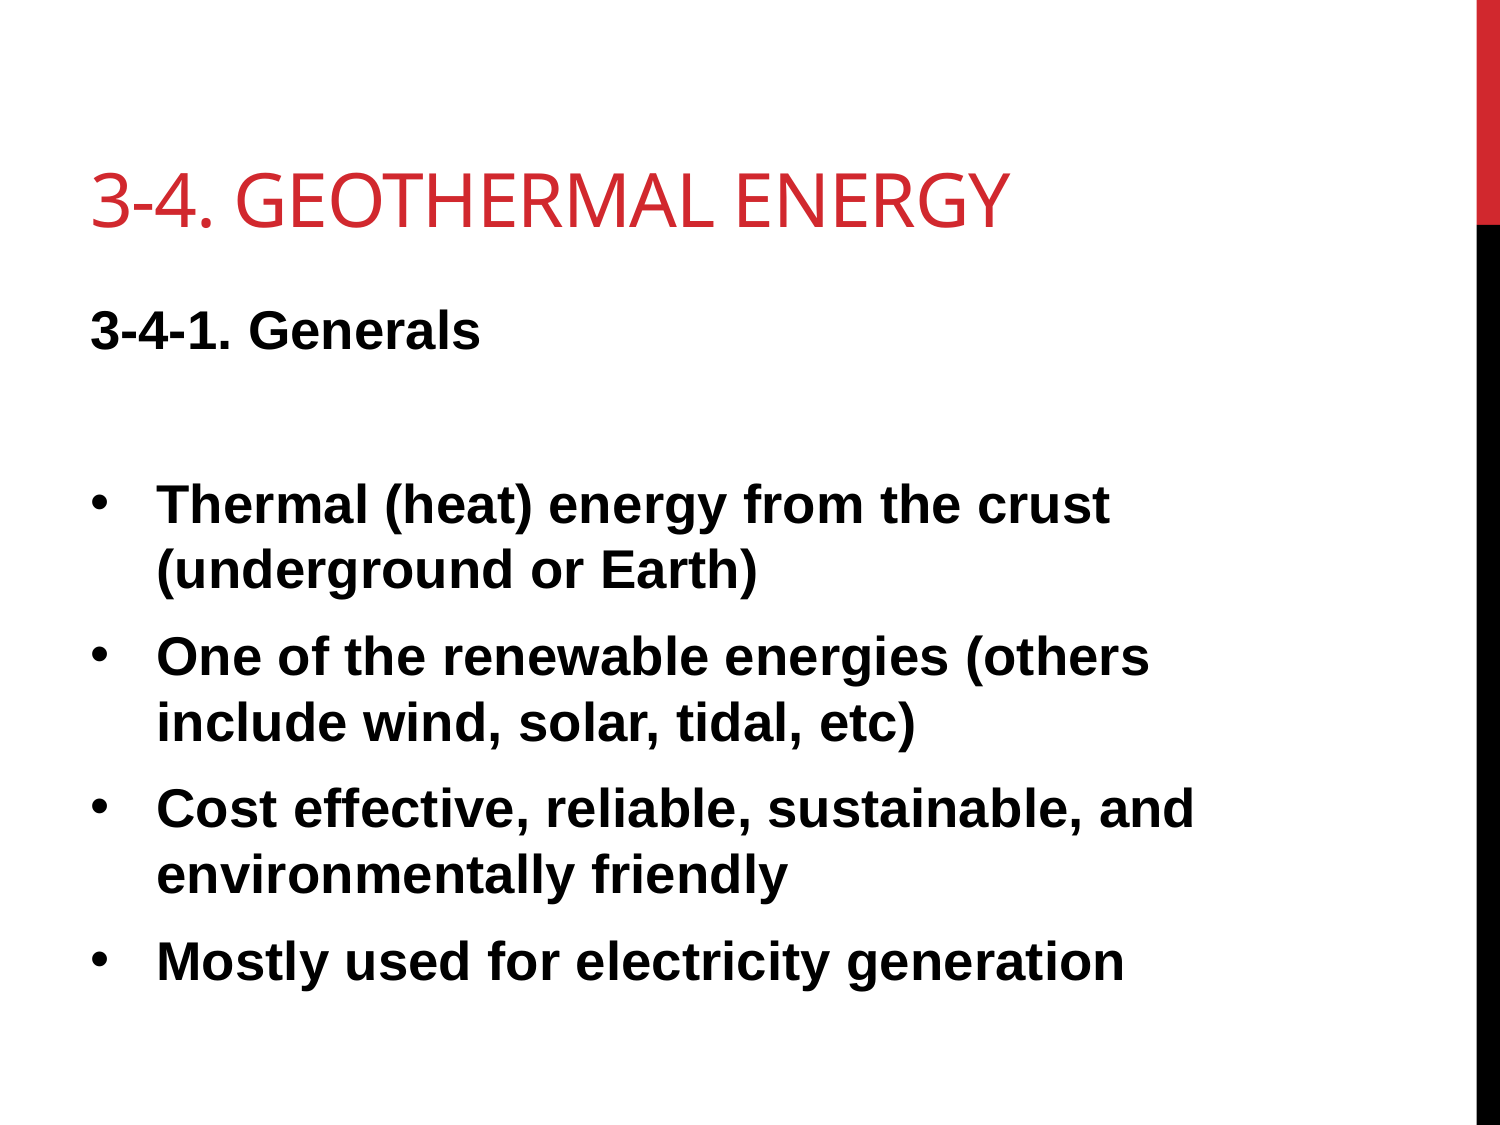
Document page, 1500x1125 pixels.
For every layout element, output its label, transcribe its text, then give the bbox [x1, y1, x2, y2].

list 3-4-1. Generals Thermal (heat) energy from the crust (underground or Earth) One of the renewable energies (others include wind, solar, tidal, etc) Cost effective, reliable, sustainable, and environmentally friendly Mostly used for electricity generation [75, 287, 1325, 1005]
title 3-4. geothermal energy [75, 25, 1400, 250]
